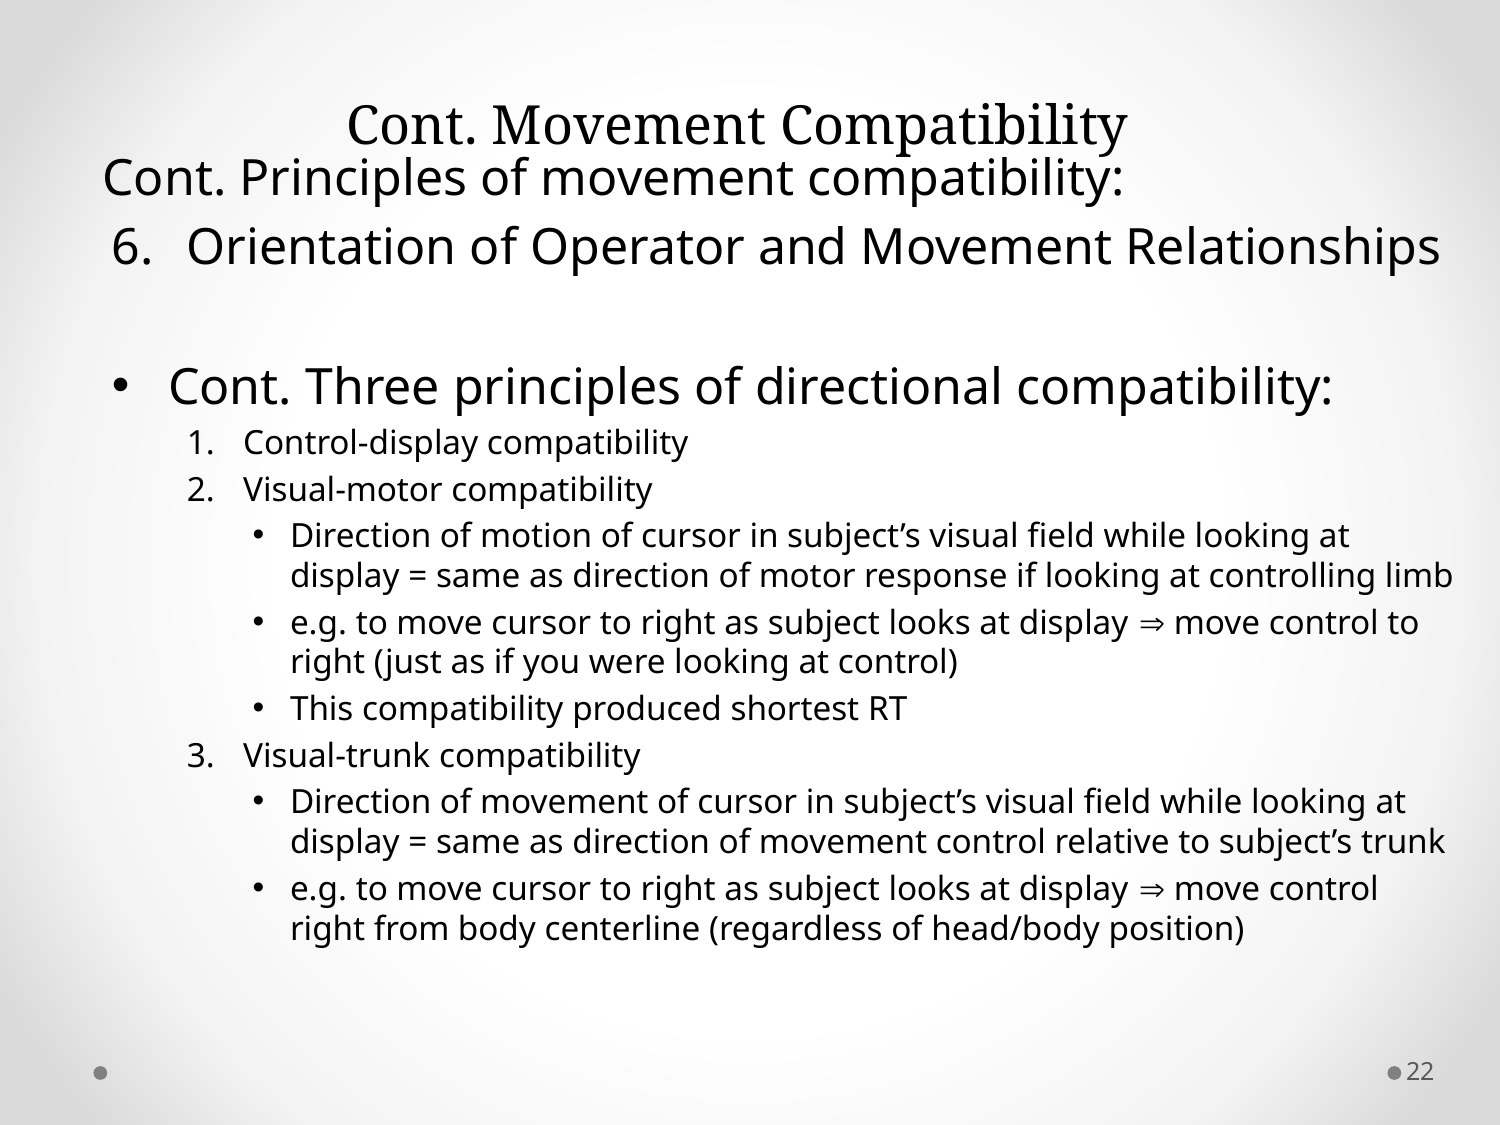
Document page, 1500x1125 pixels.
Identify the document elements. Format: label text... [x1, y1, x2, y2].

list Cont. Principles of movement compatibility: Orientation of Operator and Movement Relationships Cont. Three principles of directional compatibility: Control-display compatibility Visual-motor compatibility Direction of motion of cursor in subject’s visual field while looking at display = same as direction of motor response if looking at controlling limb e.g. to move cursor to right as subject looks at display  move control to right (just as if you were looking at control) This compatibility produced shortest RT Visual-trunk compatibility Direction of movement of cursor in subject’s visual field while looking at display = same as direction of movement control relative to subject’s trunk e.g. to move cursor to right as subject looks at display  move control right from body centerline (regardless of head/body position) [87, 137, 1475, 1113]
title Cont. Movement Compatibility [62, 62, 1413, 163]
slide_number 22 [1401, 1042, 1494, 1103]
picture [0, 1, 1500, 1125]
